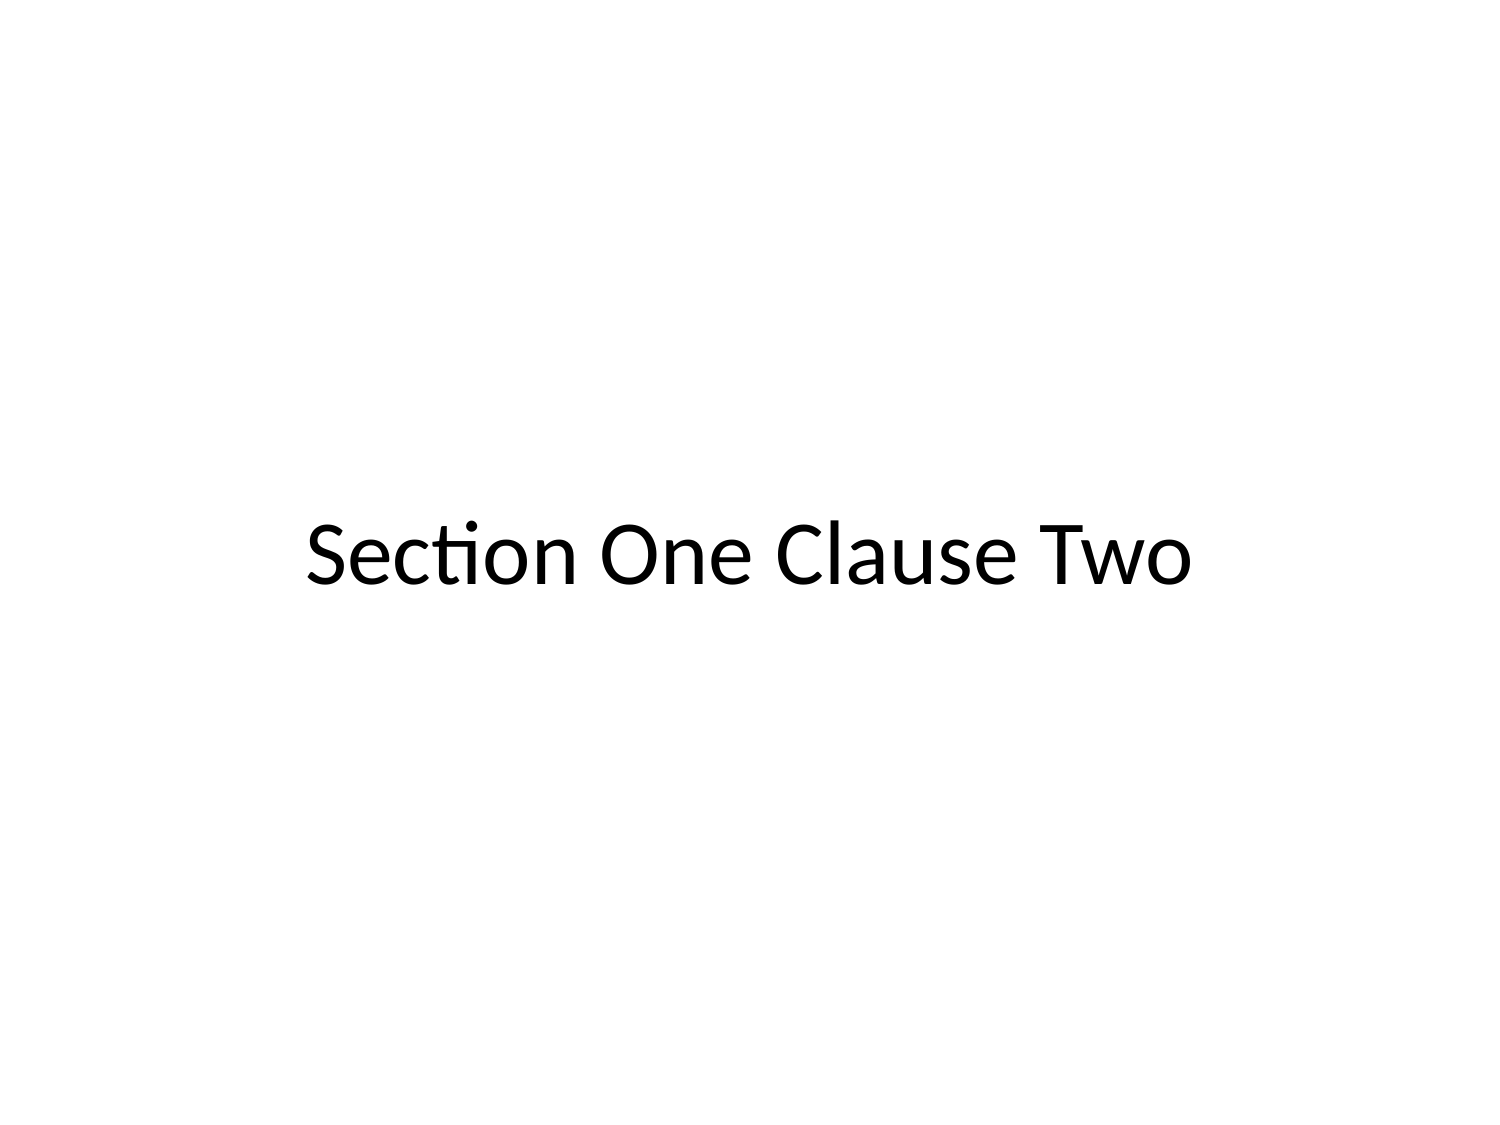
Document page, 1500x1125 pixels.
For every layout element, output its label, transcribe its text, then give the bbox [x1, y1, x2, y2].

title Section One Clause Two [74, 44, 1426, 1051]
